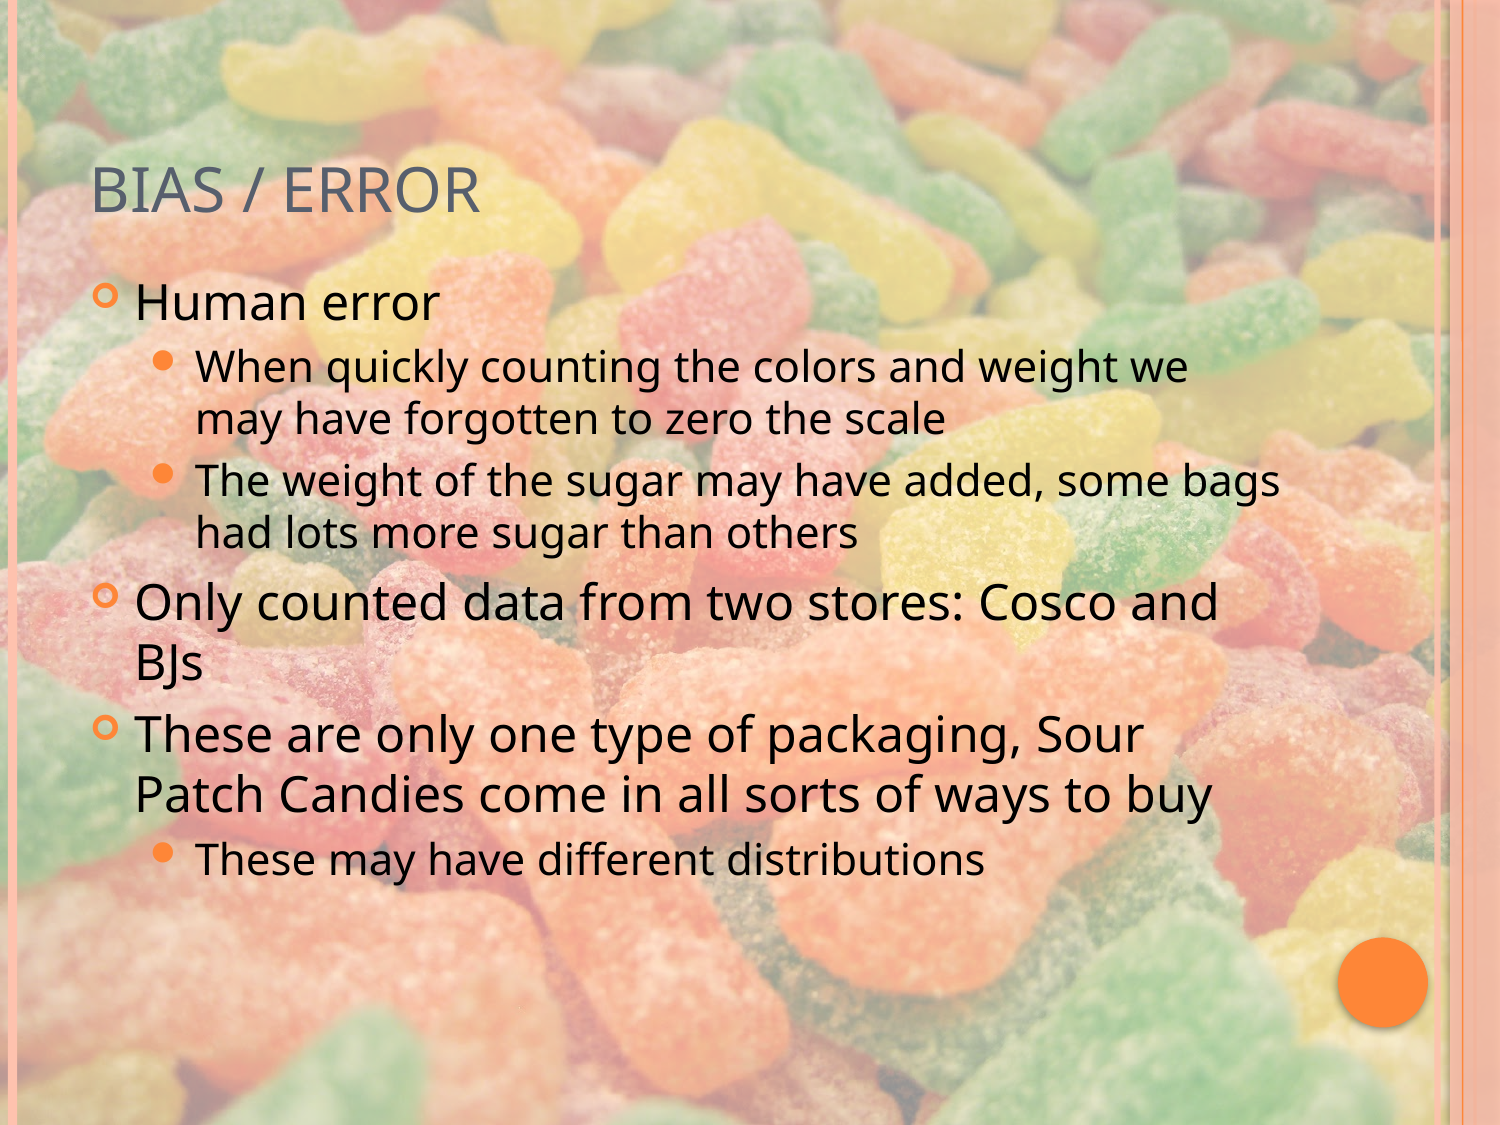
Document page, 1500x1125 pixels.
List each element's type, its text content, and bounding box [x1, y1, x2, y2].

list Human error When quickly counting the colors and weight we may have forgotten to zero the scale The weight of the sugar may have added, some bags had lots more sugar than others Only counted data from two stores: Cosco and BJs These are only one type of packaging, Sour Patch Candies come in all sorts of ways to buy These may have different distributions [75, 262, 1300, 1062]
title Bias / error [75, 45, 1300, 233]
